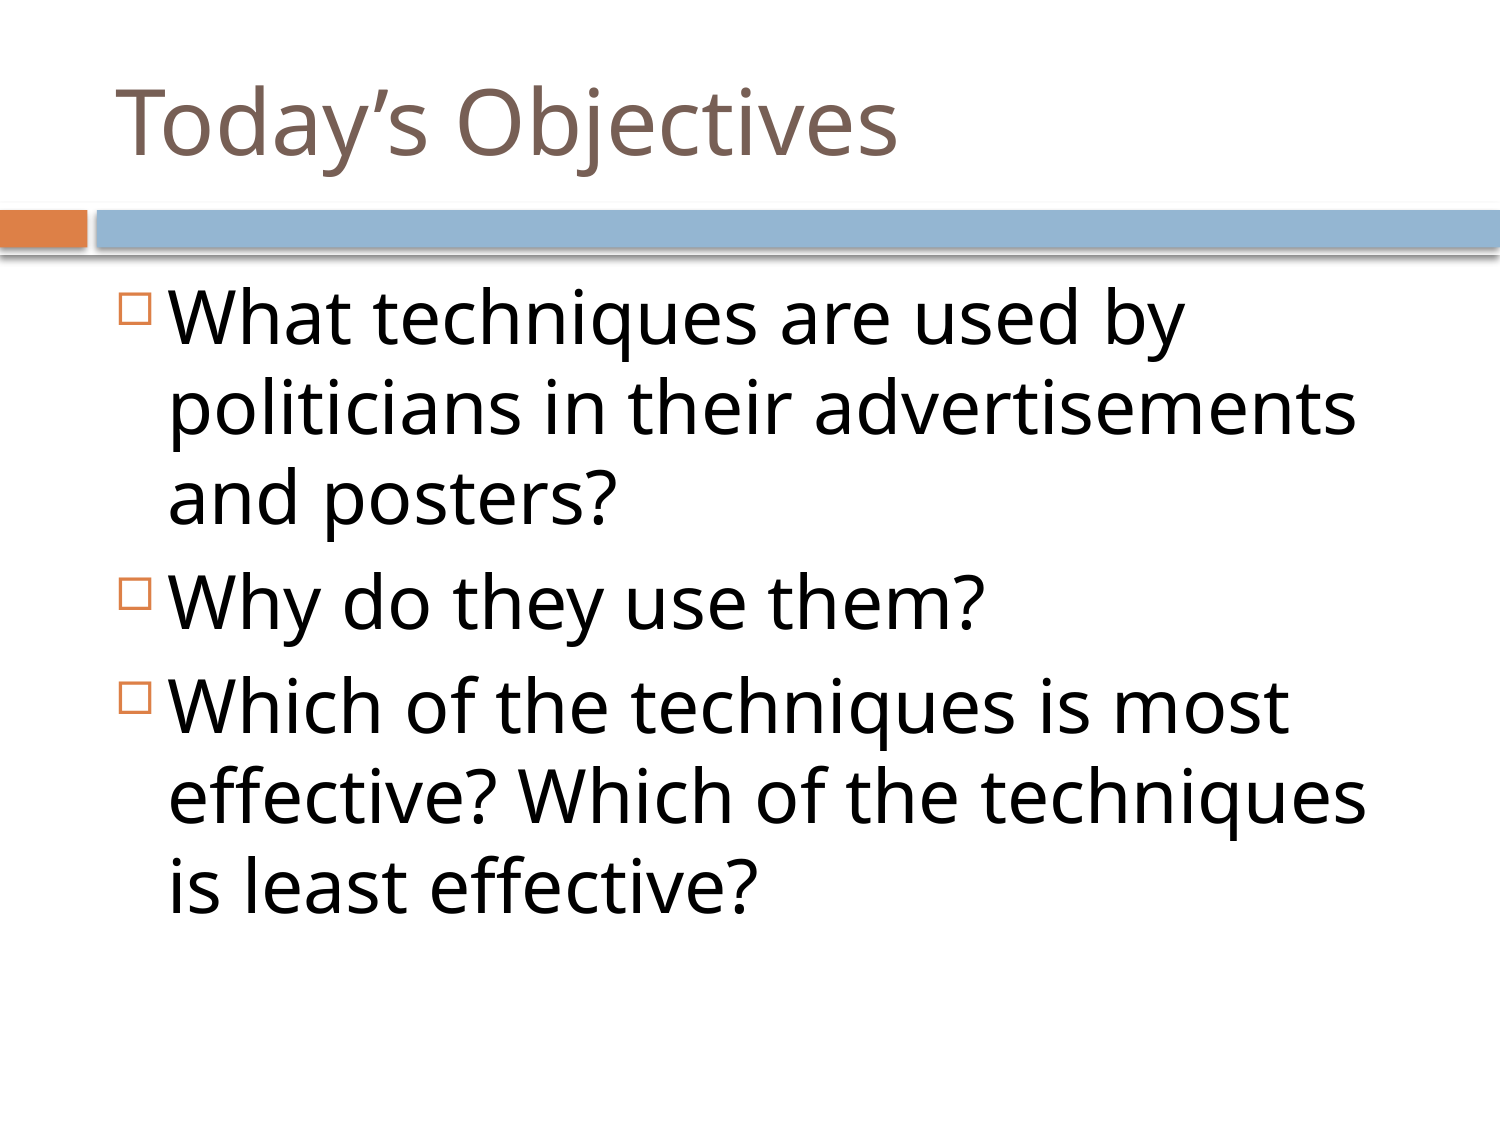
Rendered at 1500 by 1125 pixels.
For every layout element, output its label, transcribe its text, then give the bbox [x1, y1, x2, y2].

list What techniques are used by politicians in their advertisements and posters? Why do they use them? Which of the techniques is most effective? Which of the techniques is least effective? [100, 262, 1438, 1000]
title Today’s Objectives [100, 37, 1438, 200]
